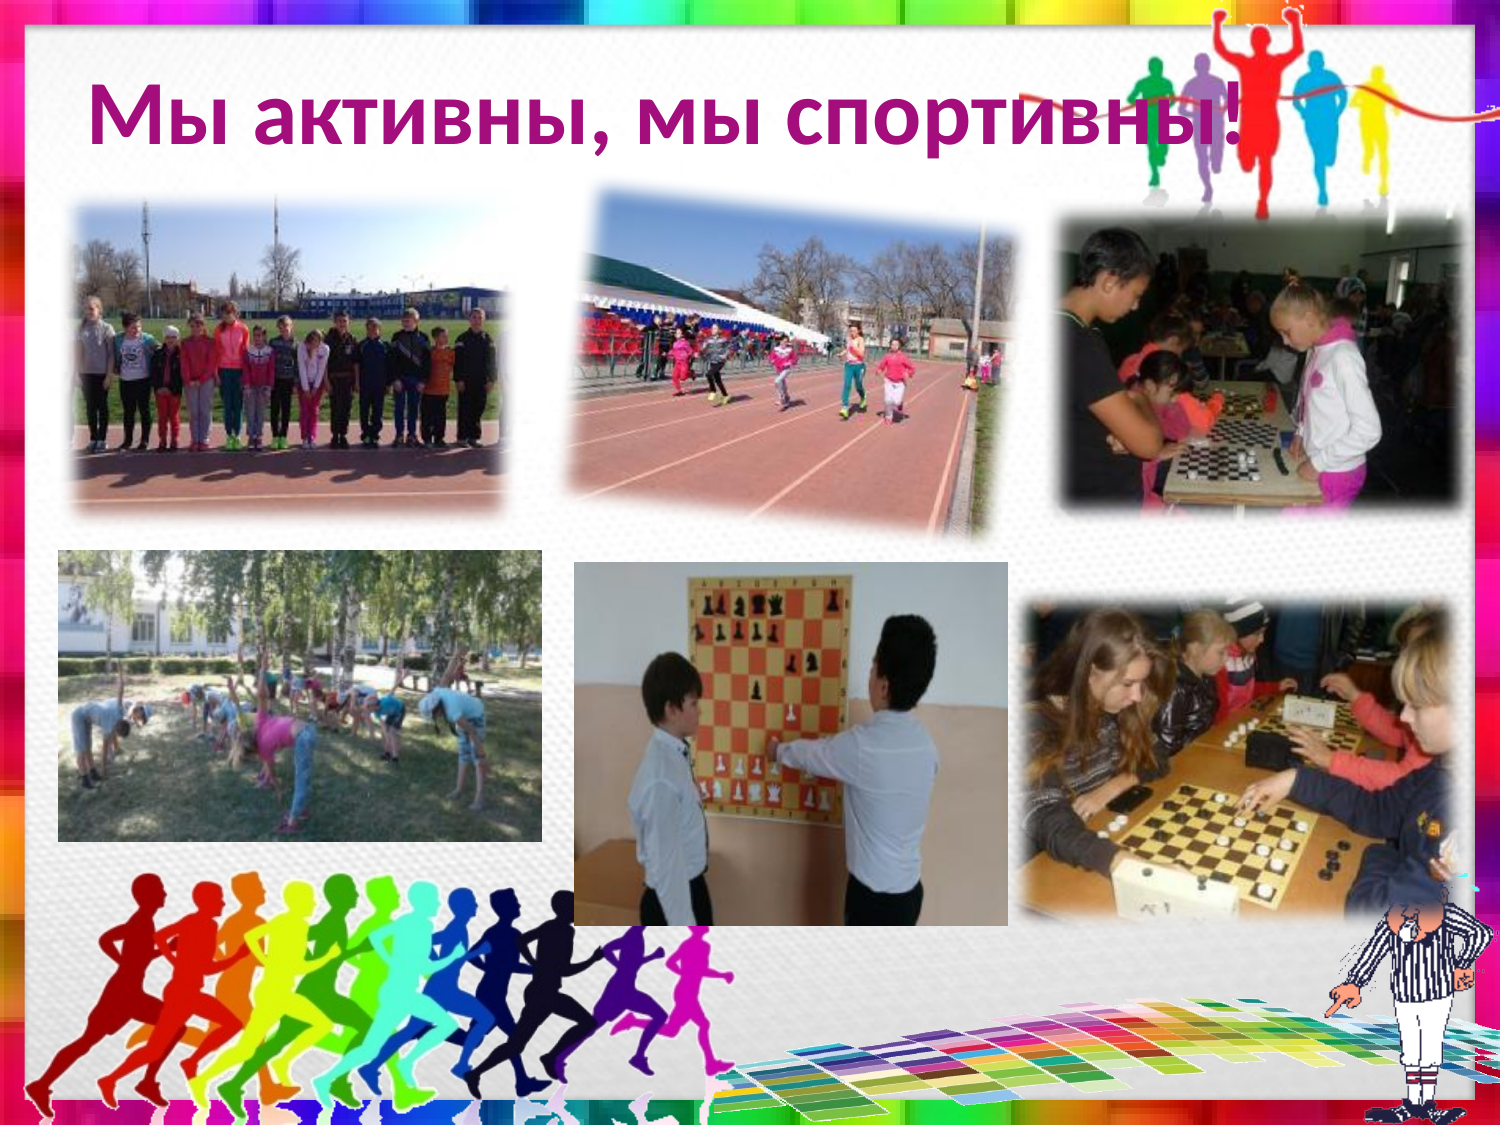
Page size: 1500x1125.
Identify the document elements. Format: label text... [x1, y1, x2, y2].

picture [0, 1, 1500, 1125]
title Мы активны, мы спортивны! [46, 45, 1290, 233]
